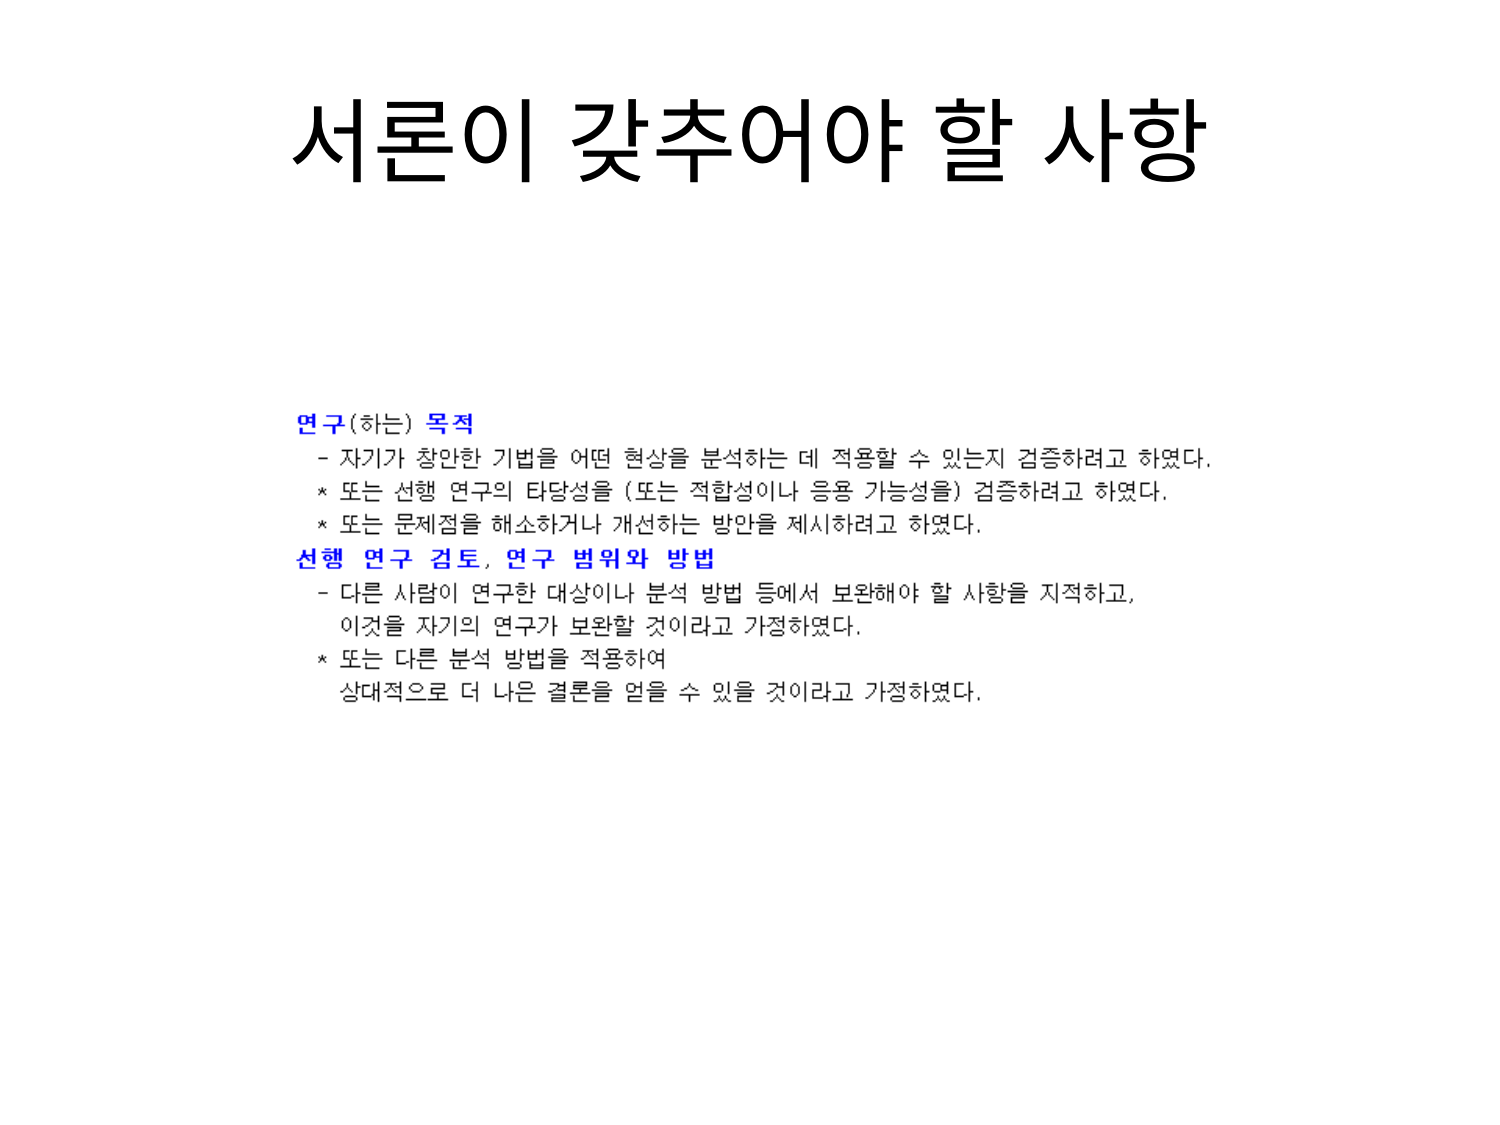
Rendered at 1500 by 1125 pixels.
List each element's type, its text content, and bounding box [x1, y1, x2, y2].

picture [252, 403, 1248, 722]
title 서론이 갖추어야 할 사항 [75, 45, 1425, 233]
